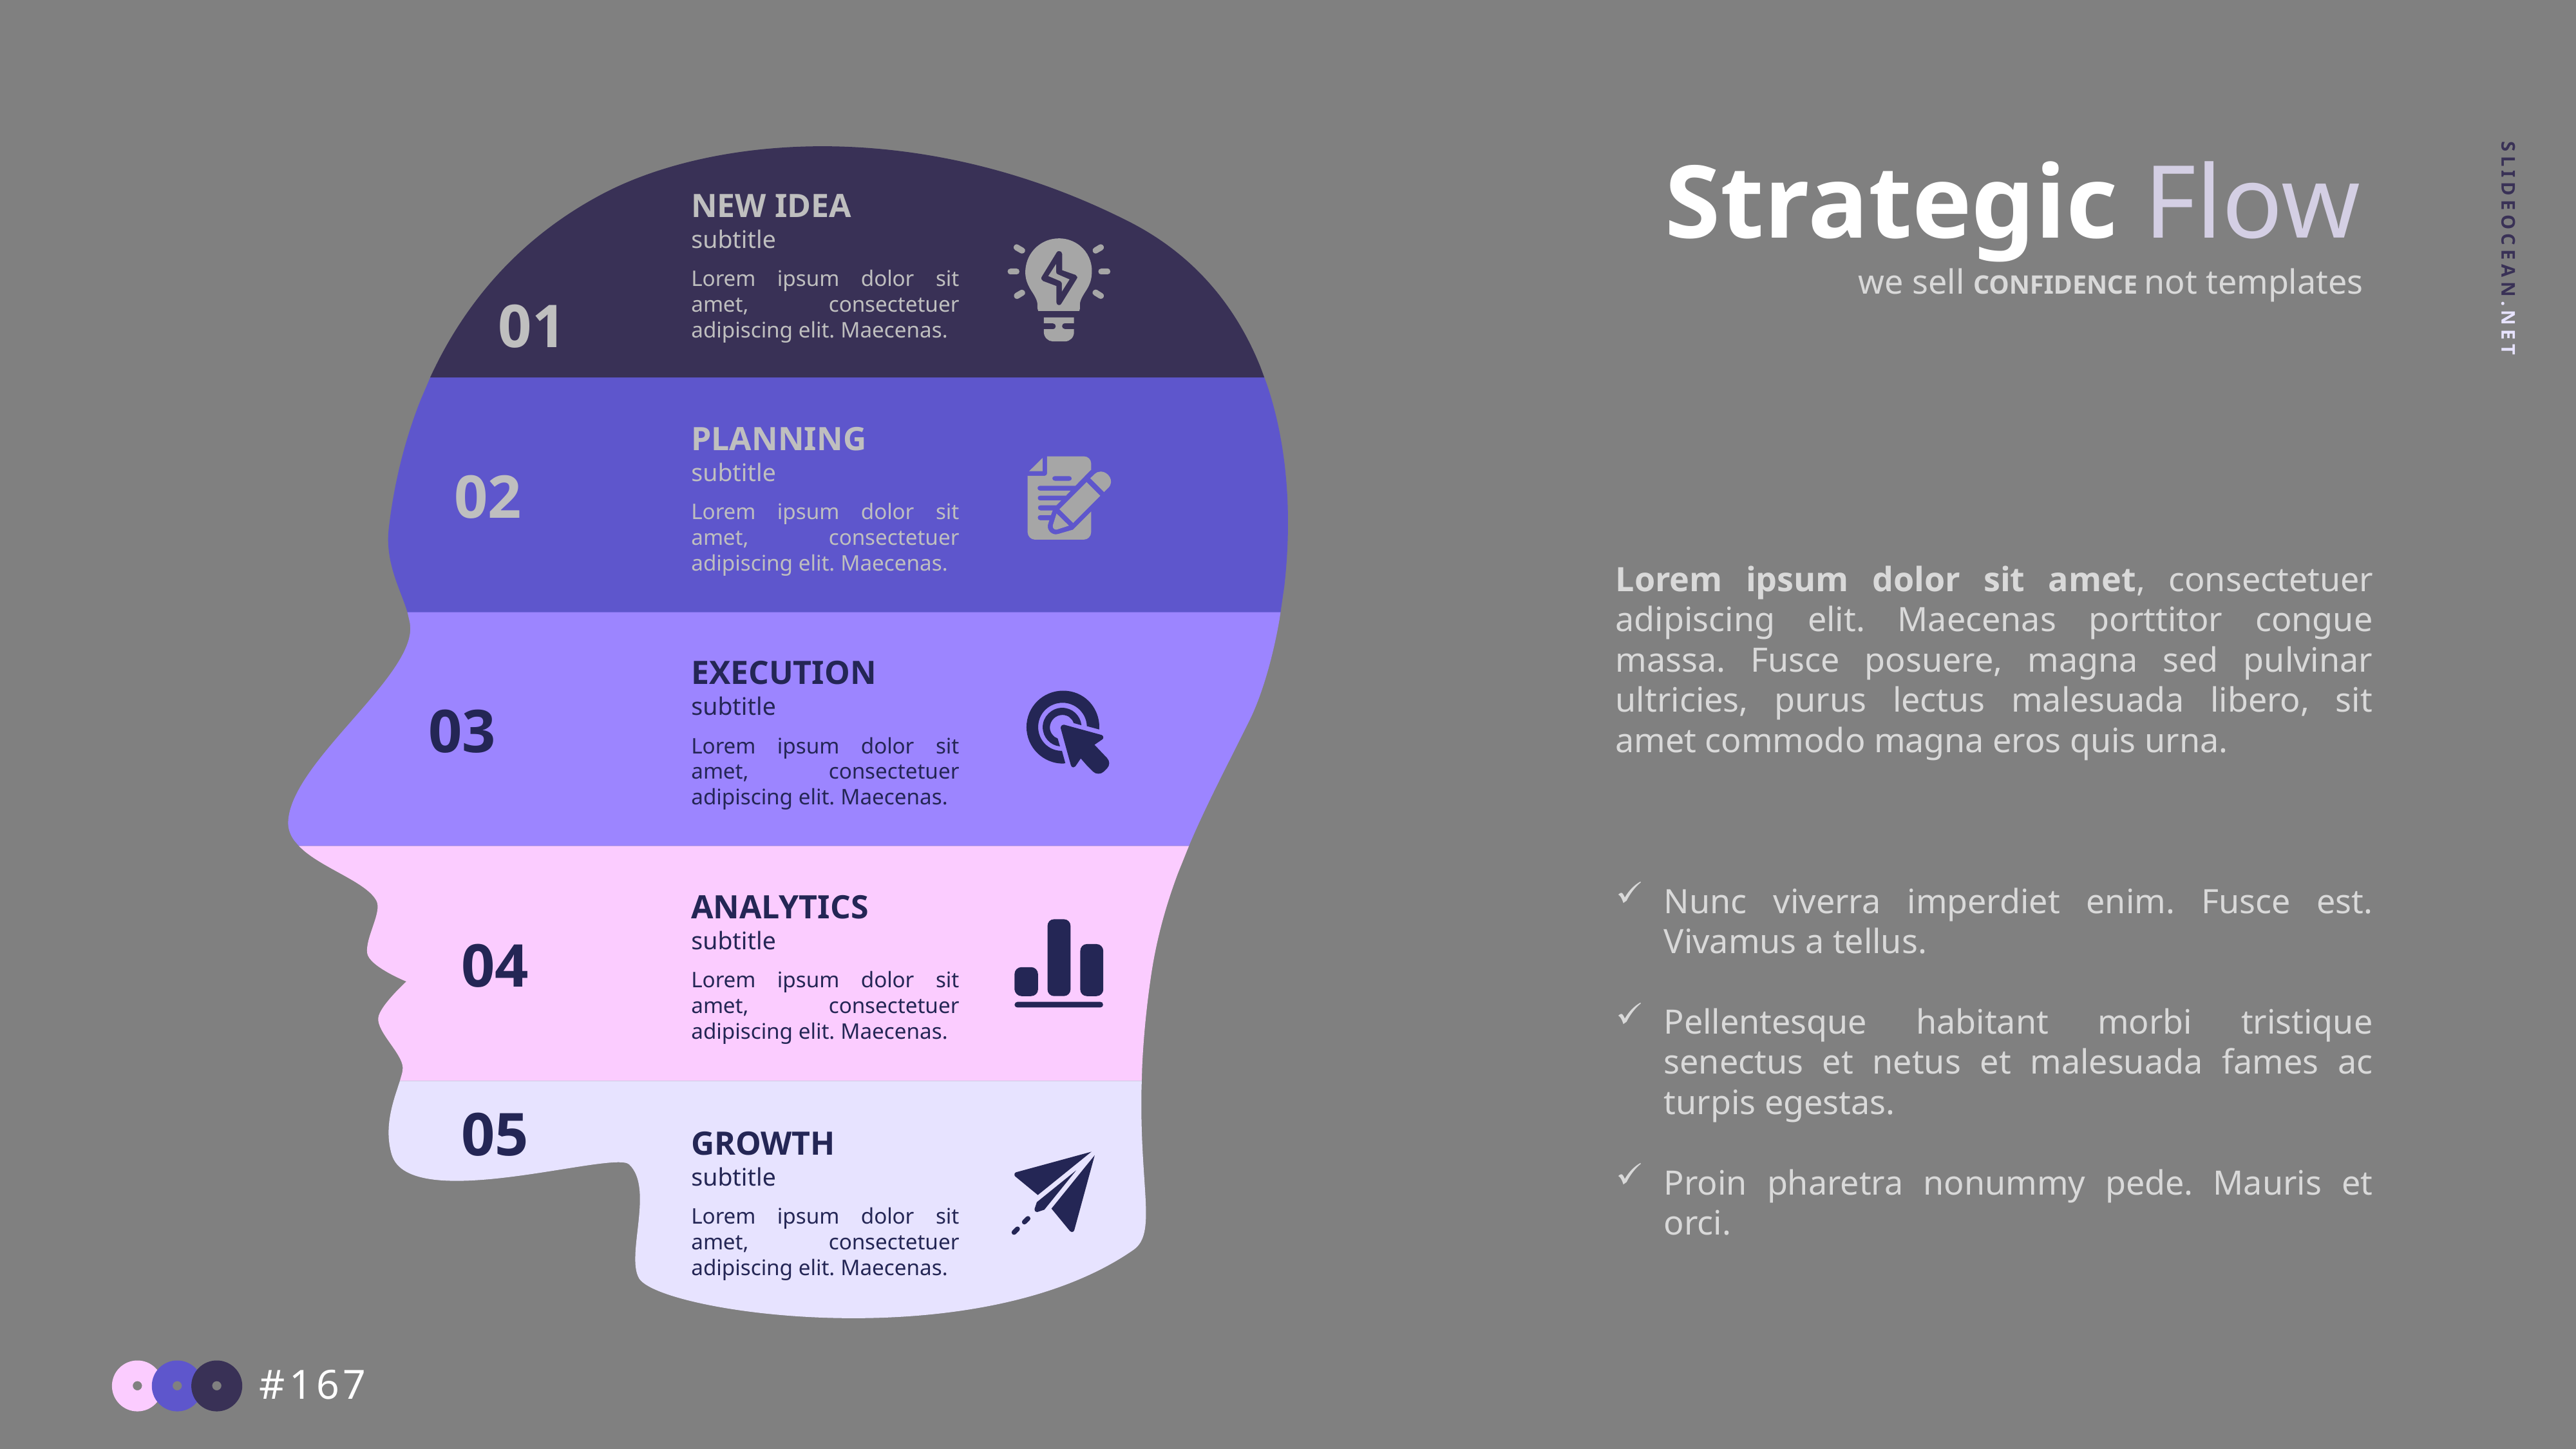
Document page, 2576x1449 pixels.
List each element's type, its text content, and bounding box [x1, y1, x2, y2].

text_box #167 [259, 1359, 1065, 1408]
text_box 03 [403, 688, 521, 770]
text_box 02 [429, 455, 547, 535]
text_box [387, 379, 1289, 611]
text_box Lorem ipsum dolor sit amet, consectetuer adipiscing elit. Maecenas porttitor congue massa. Fusce posuere, magna sed pulvinar ultricies, purus lectus malesuada libero, sit amet commodo magna eros quis urna. Nunc viverra imperdiet enim. Fusce est. Vivamus a tellus. Pellentesque habitant morbi tristique senectus et netus et malesuada fames ac turpis egestas. Proin pharetra nonummy pede. Mauris et orci. [1606, 553, 2383, 1287]
text_box [428, 145, 1266, 379]
text_box [296, 845, 1191, 1079]
text_box we sell CONFIDENCE not templates [1848, 255, 2373, 306]
text_box [287, 611, 1282, 845]
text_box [1026, 690, 1111, 774]
text_box 04 [436, 923, 554, 1004]
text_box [681, 881, 970, 1050]
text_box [1027, 456, 1116, 540]
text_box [1006, 238, 1112, 342]
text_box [1010, 1151, 1095, 1235]
text_box [387, 1079, 1147, 1320]
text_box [681, 179, 970, 348]
text_box 01 [473, 283, 591, 365]
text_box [681, 1117, 970, 1286]
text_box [681, 412, 970, 582]
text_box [681, 647, 970, 816]
text_box Strategic Flow [1655, 132, 2370, 263]
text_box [1014, 918, 1104, 1009]
text_box 05 [436, 1092, 554, 1172]
